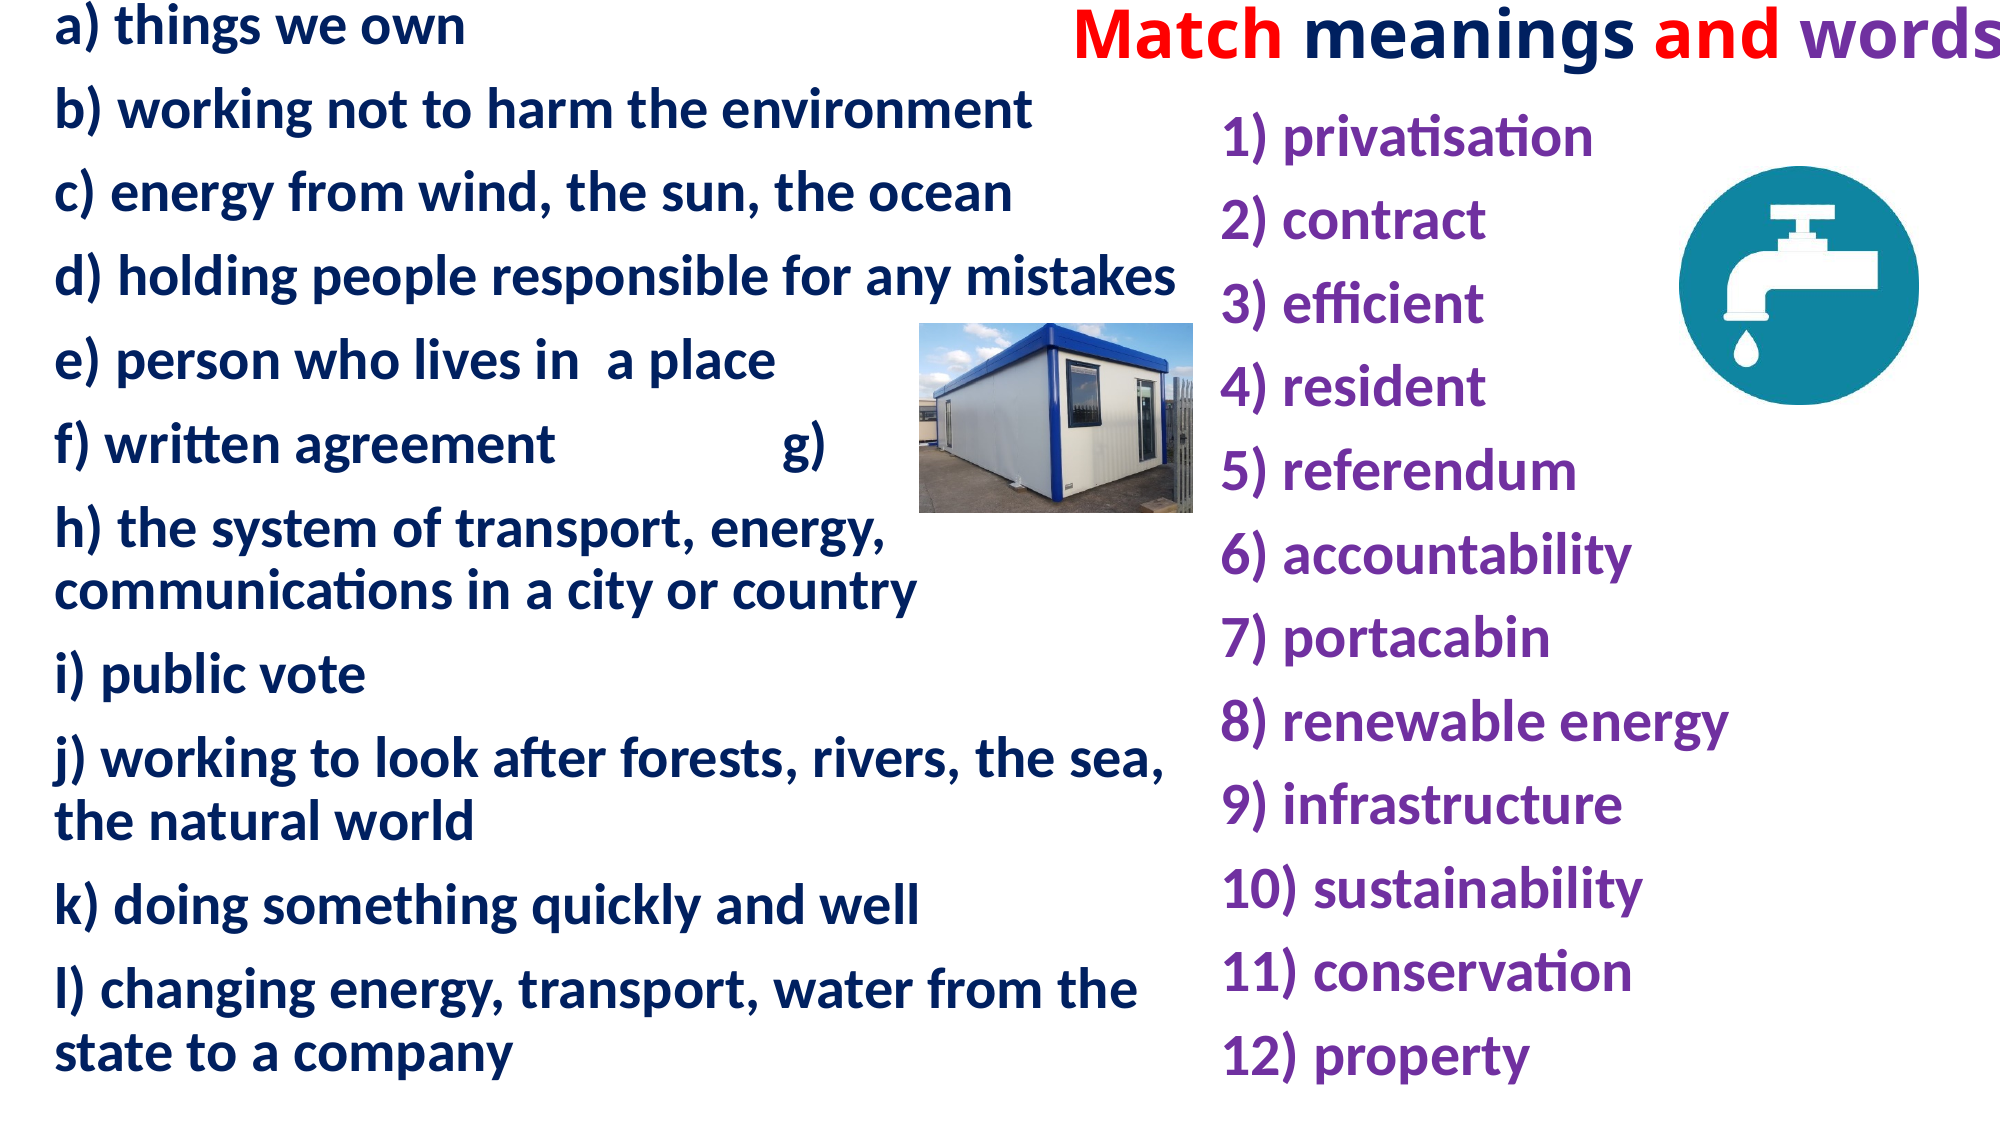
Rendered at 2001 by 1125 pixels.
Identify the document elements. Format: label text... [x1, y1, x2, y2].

list a) things we own b) working not to harm the environment c) energy from wind, the sun, the ocean d) holding people responsible for any mistakes e) person who lives in a place f) written agreement g) h) the system of transport, energy, communications in a city or country i) public vote j) working to look after forests, rivers, the sea, the natural world k) doing something quickly and well l) changing energy, transport, water from the state to a company t [39, 0, 1205, 1125]
picture [1679, 166, 1919, 405]
list 1) privatisation 2) contract 3) efficient 4) resident 5) referendum 6) accountability 7) portacabin 8) renewable energy 9) infrastructure 10) sustainability 11) conservation 12) property [1204, 115, 1961, 1099]
picture [919, 323, 1193, 513]
title Match meanings and words: [1056, 0, 2000, 115]
